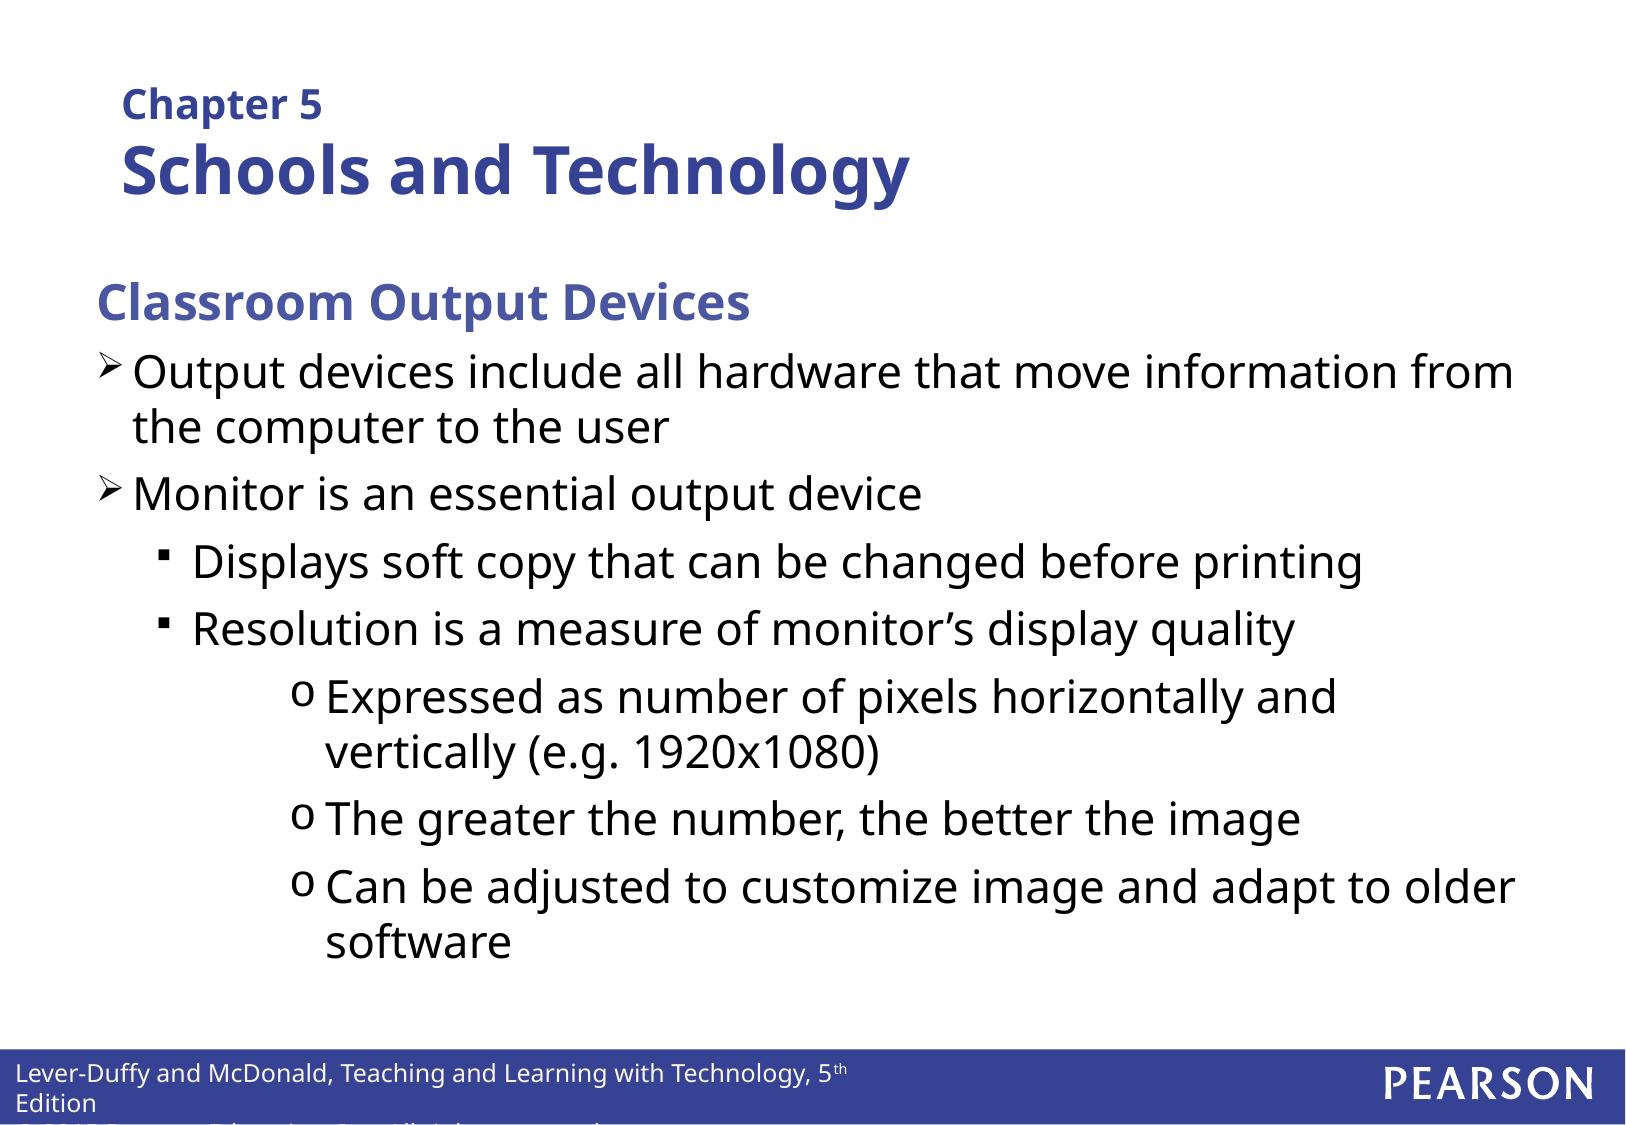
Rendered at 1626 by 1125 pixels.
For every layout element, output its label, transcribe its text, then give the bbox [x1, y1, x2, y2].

list Classroom Output Devices Output devices include all hardware that move information from the computer to the user Monitor is an essential output device Displays soft copy that can be changed before printing Resolution is a measure of monitor’s display quality Expressed as number of pixels horizontally and vertically (e.g. 1920x1080) The greater the number, the better the image Can be adjusted to customize image and adapt to older software [81, 262, 1544, 1005]
text_box Chapter 5 Schools and Technology [106, 70, 1569, 258]
